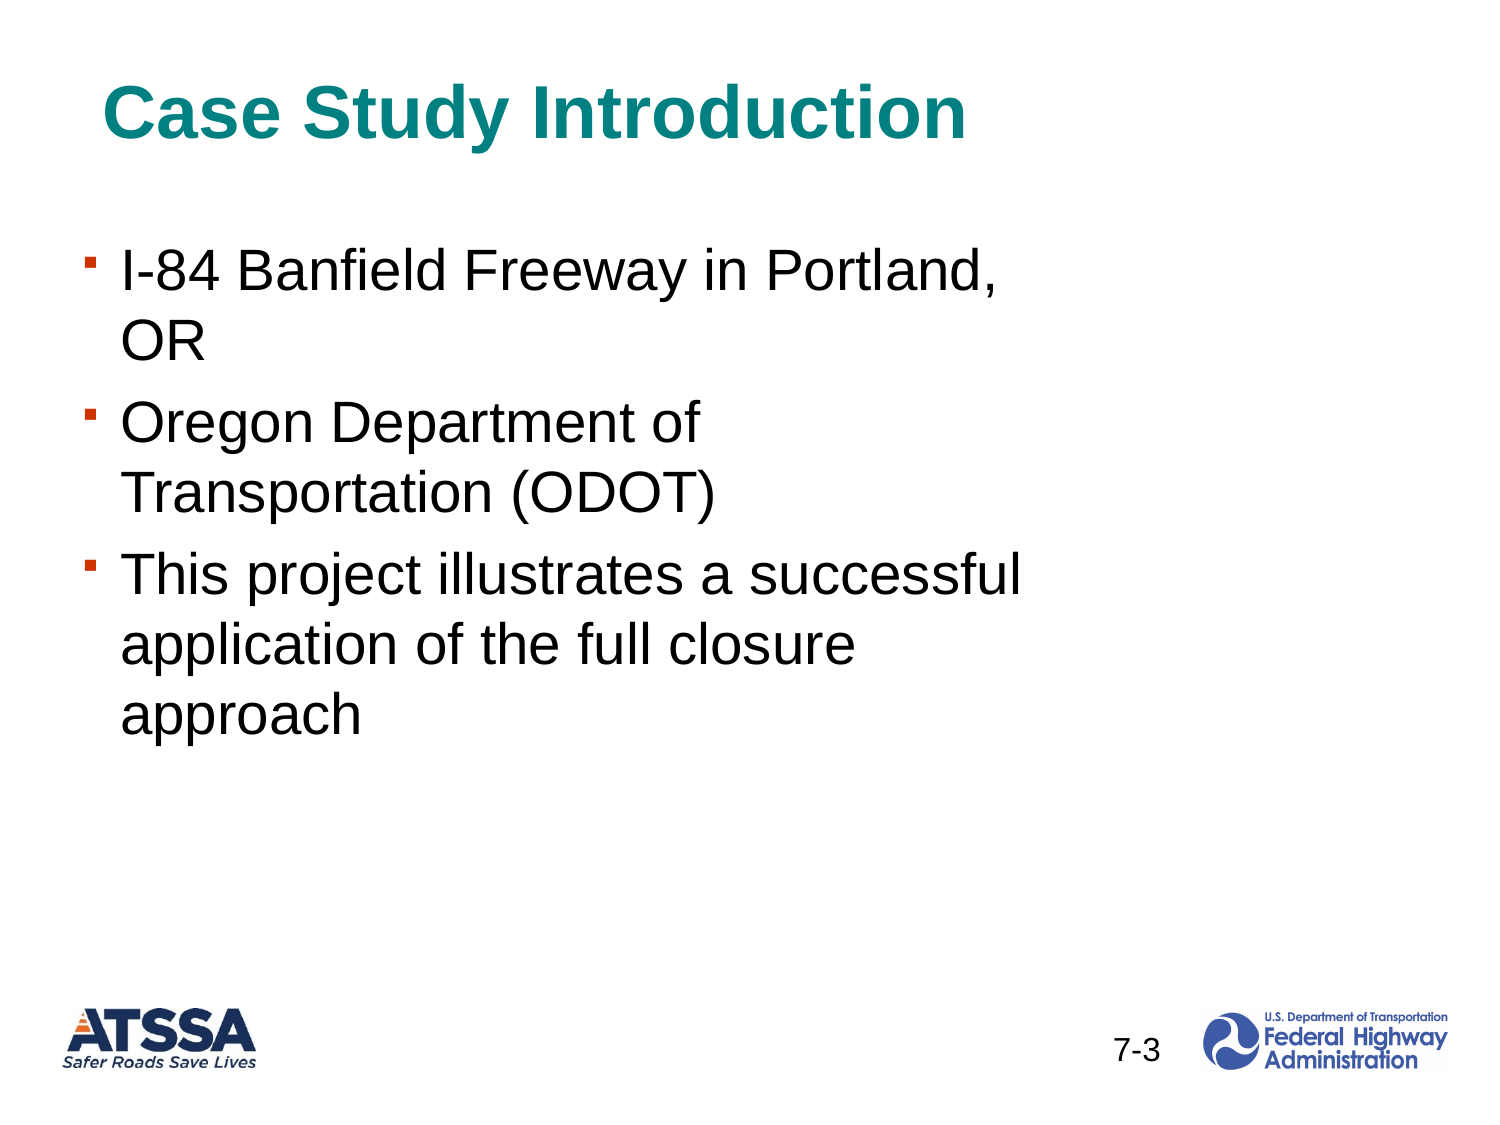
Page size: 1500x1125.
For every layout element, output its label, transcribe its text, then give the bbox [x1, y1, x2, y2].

picture [62, 1008, 256, 1068]
picture [1200, 1008, 1450, 1072]
list I-84 Banfield Freeway in Portland, OR Oregon Department of Transportation (ODOT) This project illustrates a successful application of the full closure approach [66, 224, 1101, 938]
title Case Study Introduction [87, 0, 1500, 218]
